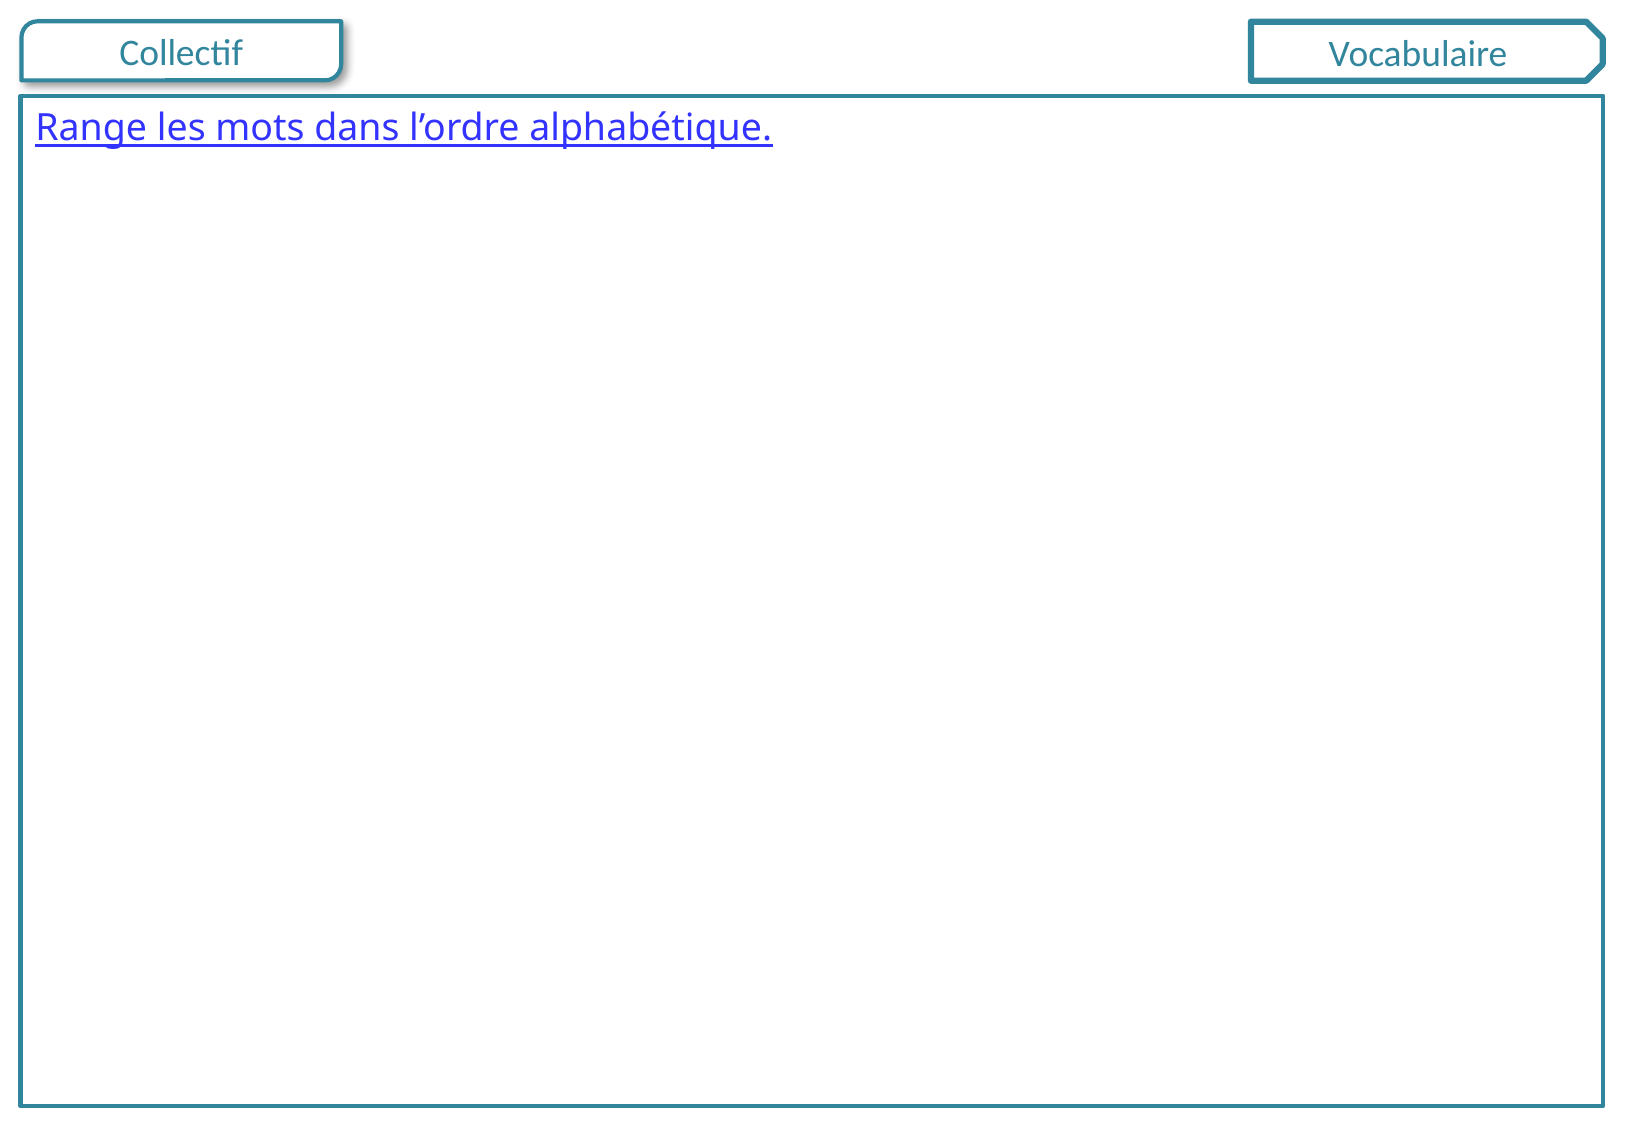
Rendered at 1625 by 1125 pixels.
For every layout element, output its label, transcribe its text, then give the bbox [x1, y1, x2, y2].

list Range les mots dans l’ordre alphabétique. [18, 94, 1605, 1108]
list Vocabulaire [1251, 21, 1585, 81]
